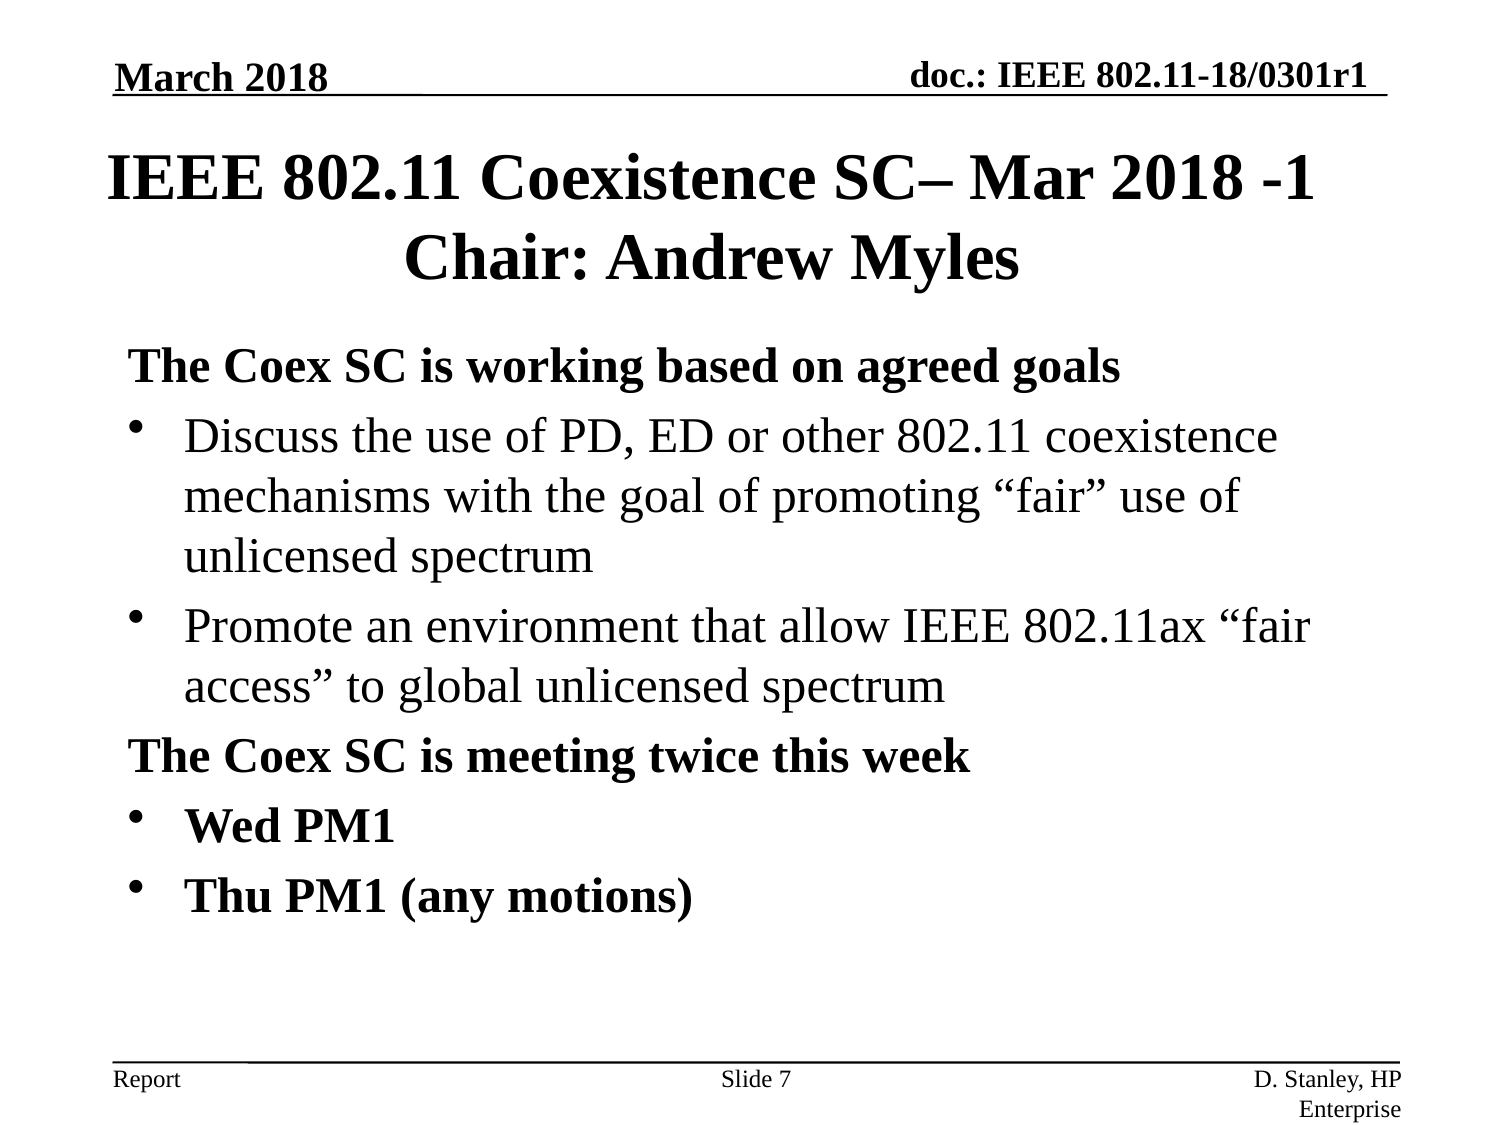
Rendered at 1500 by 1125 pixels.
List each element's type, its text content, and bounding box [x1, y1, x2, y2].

list The Coex SC is working based on agreed goals Discuss the use of PD, ED or other 802.11 coexistence mechanisms with the goal of promoting “fair” use of unlicensed spectrum Promote an environment that allow IEEE 802.11ax “fair access” to global unlicensed spectrum The Coex SC is meeting twice this week Wed PM1 Thu PM1 (any motions) [112, 324, 1375, 1038]
slide_number Slide 7 [720, 1062, 792, 1093]
title IEEE 802.11 Coexistence SC– Mar 2018 -1 Chair: Andrew Myles [75, 125, 1350, 300]
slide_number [114, 49, 413, 100]
footer D. Stanley, HP Enterprise [1170, 1062, 1402, 1093]
